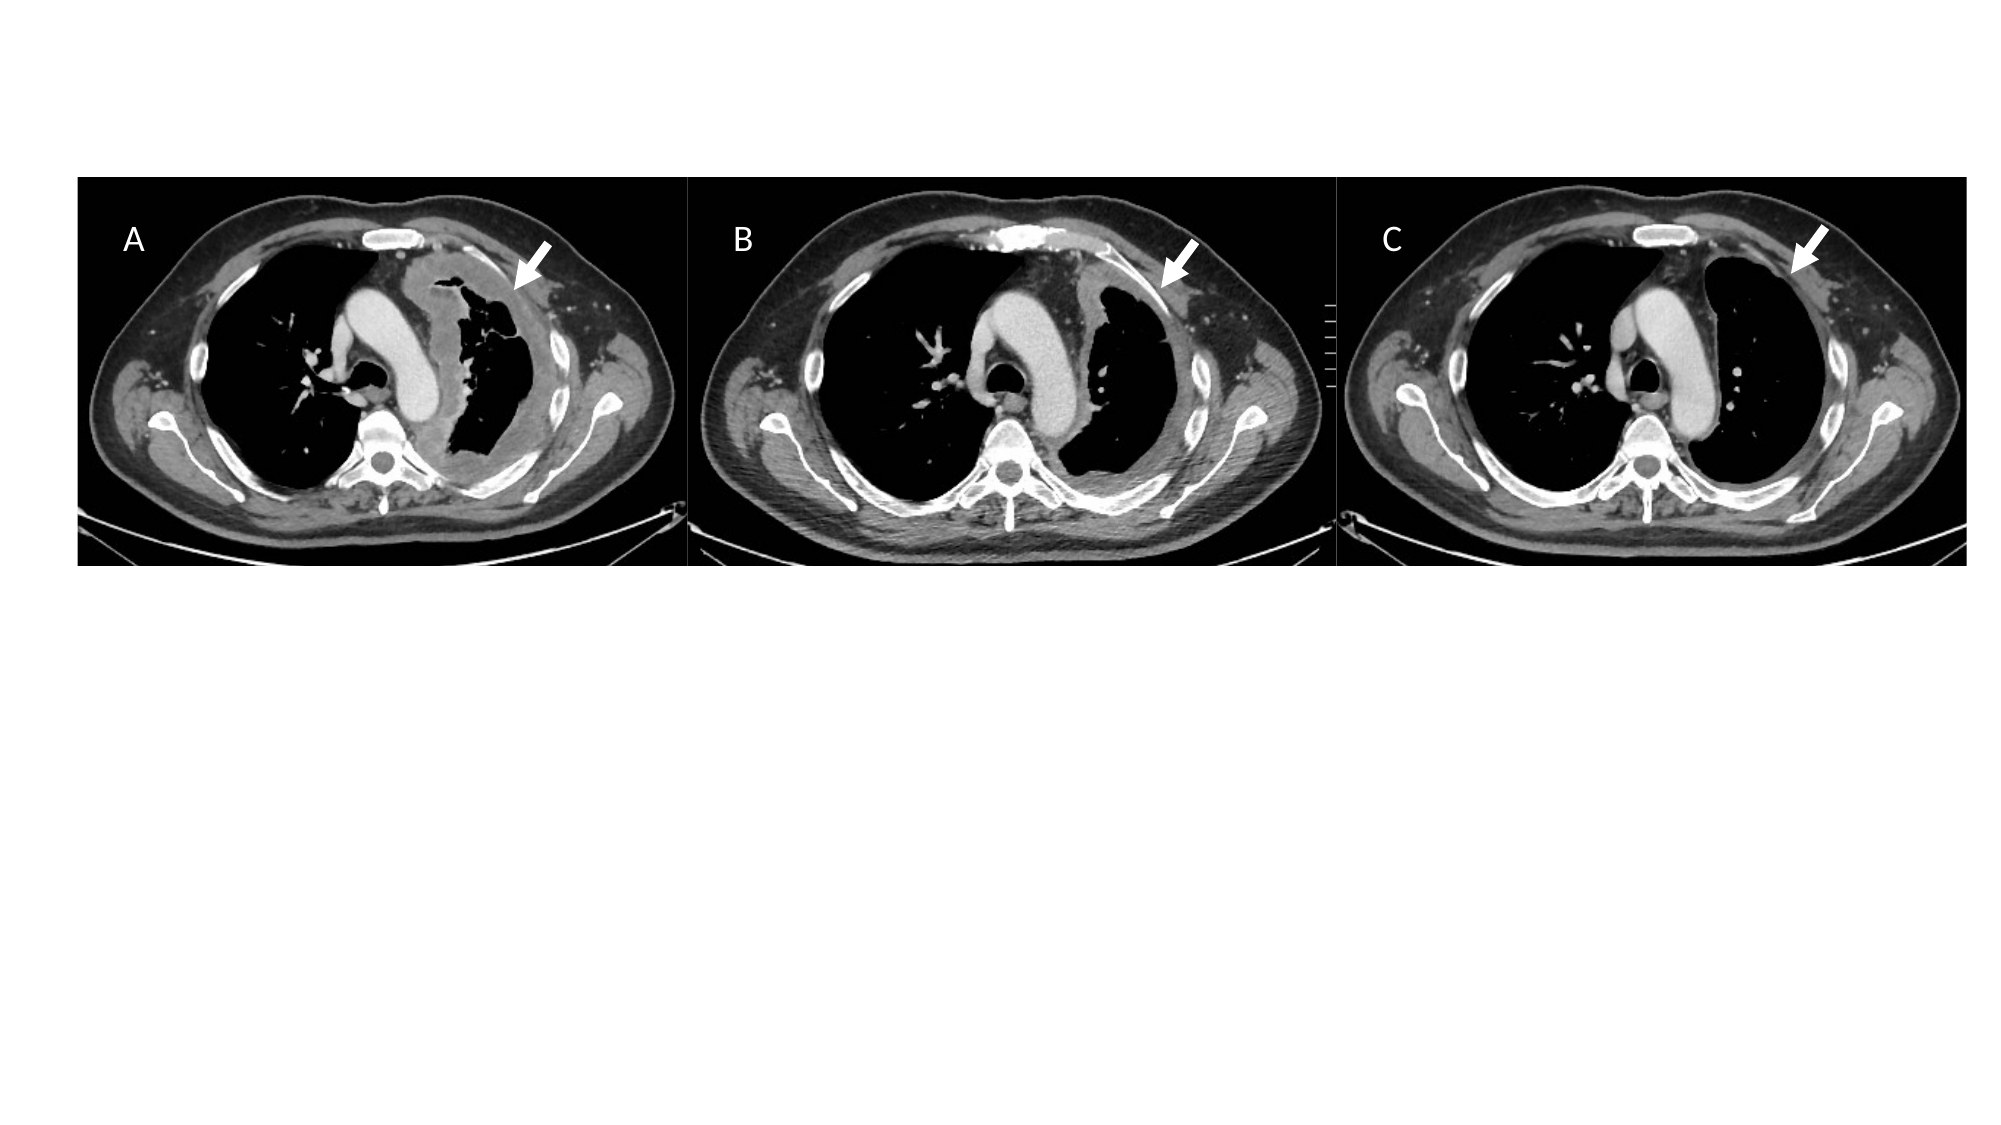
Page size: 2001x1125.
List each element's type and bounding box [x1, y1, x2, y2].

text_box [1790, 227, 1826, 274]
picture [1336, 177, 1967, 566]
text_box [513, 243, 549, 291]
list [688, 177, 1336, 566]
picture [77, 177, 688, 566]
text_box [1161, 241, 1196, 289]
